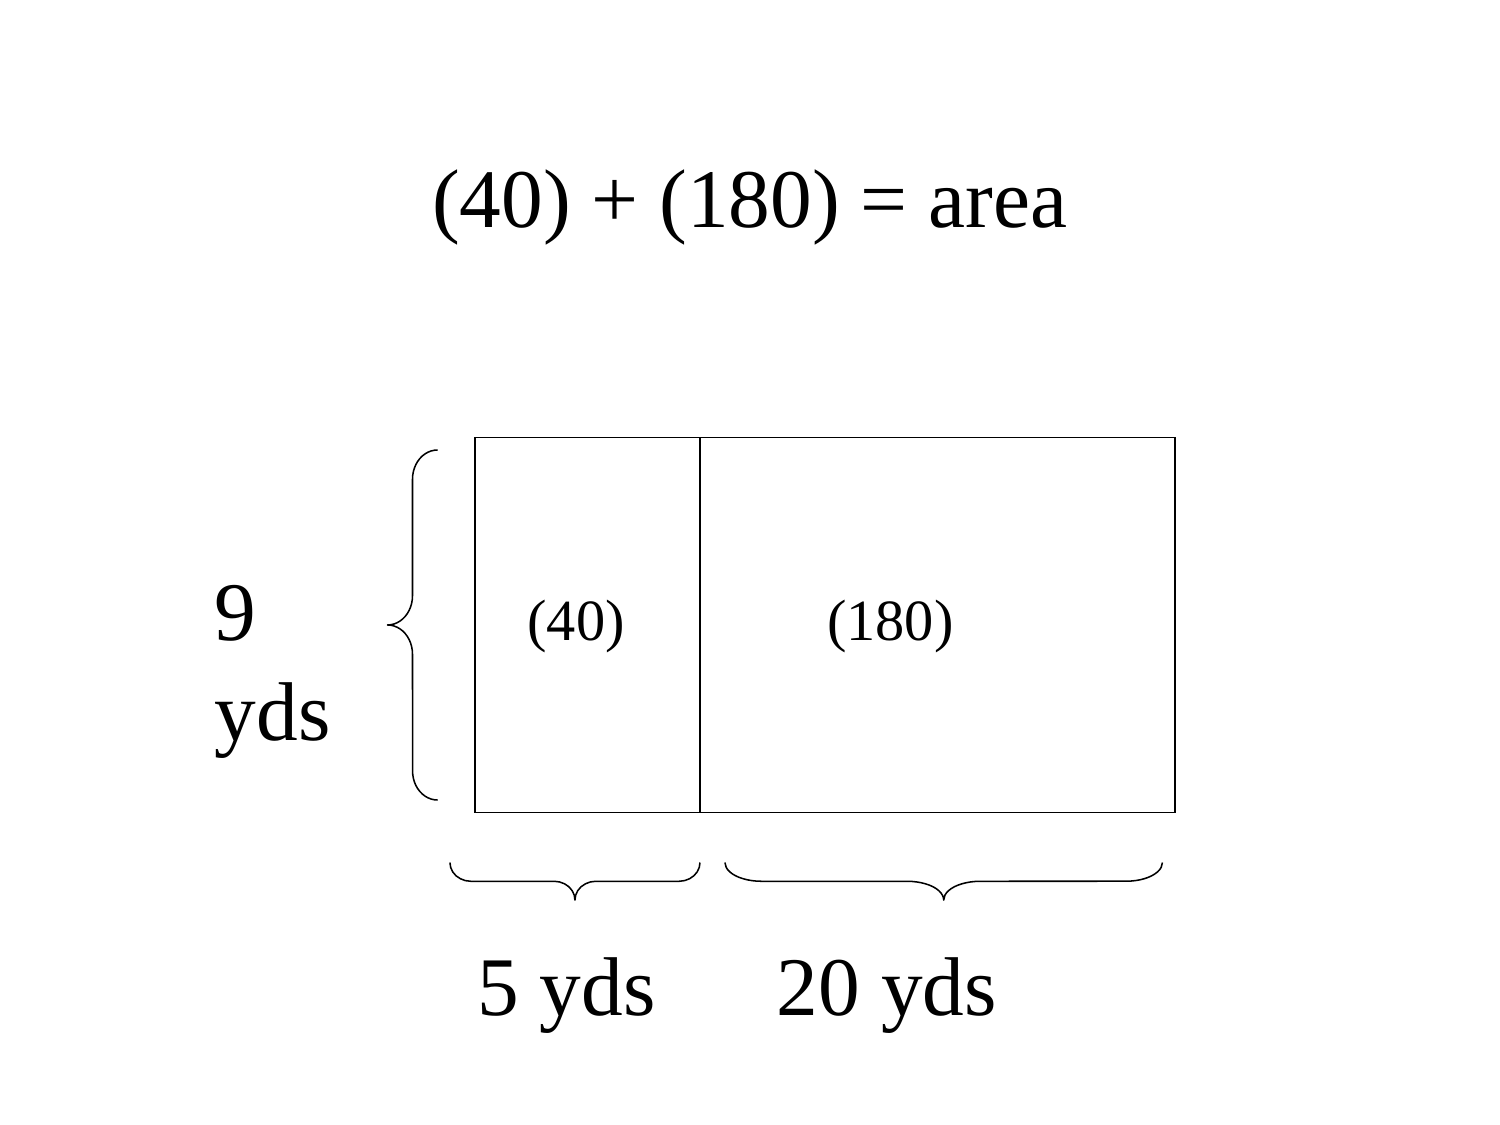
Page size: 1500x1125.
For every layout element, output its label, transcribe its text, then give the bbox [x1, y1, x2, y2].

text_box [699, 437, 1175, 813]
text_box (180) [812, 575, 1125, 660]
text_box 5 yds [462, 924, 699, 1040]
text_box (40) + (180) = area [112, 99, 1388, 288]
text_box [387, 450, 438, 801]
text_box [449, 862, 700, 901]
text_box [474, 437, 699, 813]
text_box 9 yds [200, 549, 388, 765]
text_box (40) [512, 575, 713, 660]
text_box 20 yds [699, 924, 1163, 1040]
text_box [724, 862, 1163, 901]
